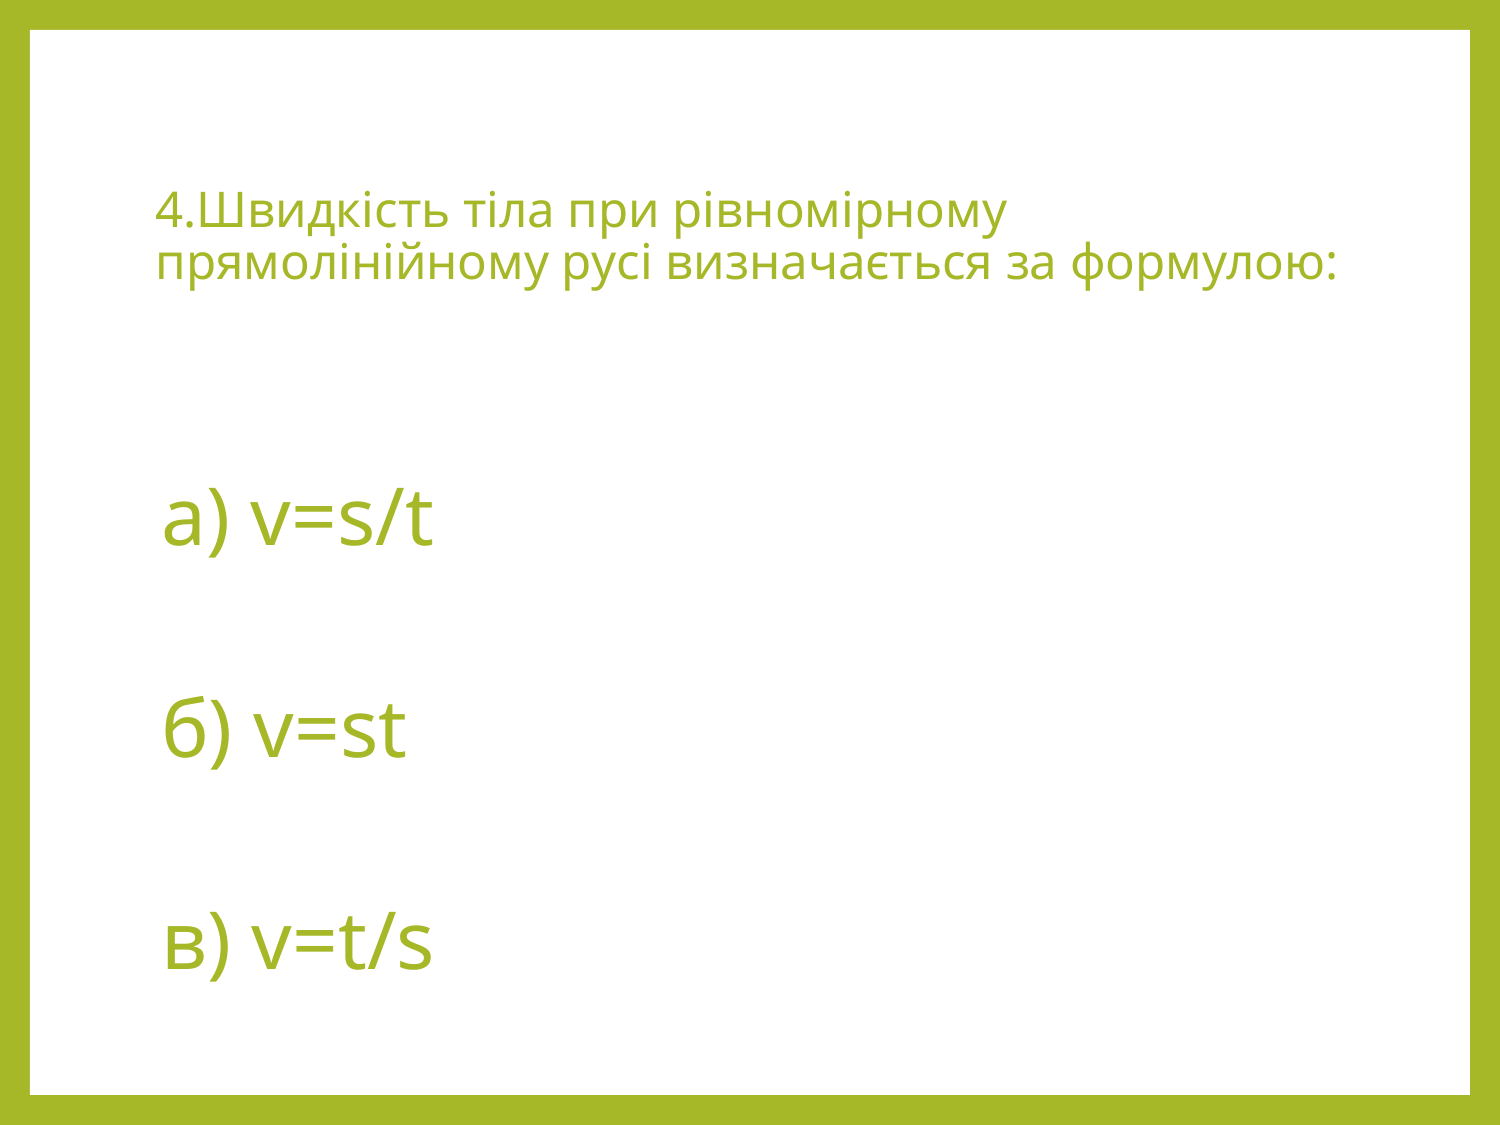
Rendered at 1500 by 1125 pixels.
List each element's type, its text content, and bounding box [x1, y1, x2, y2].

title 4.Швидкість тіла при рівномірному прямолінійному русі визначається за формулою: [140, 99, 1356, 323]
list а) v=s/t б) v=st в) v=t/s [140, 337, 1356, 1000]
